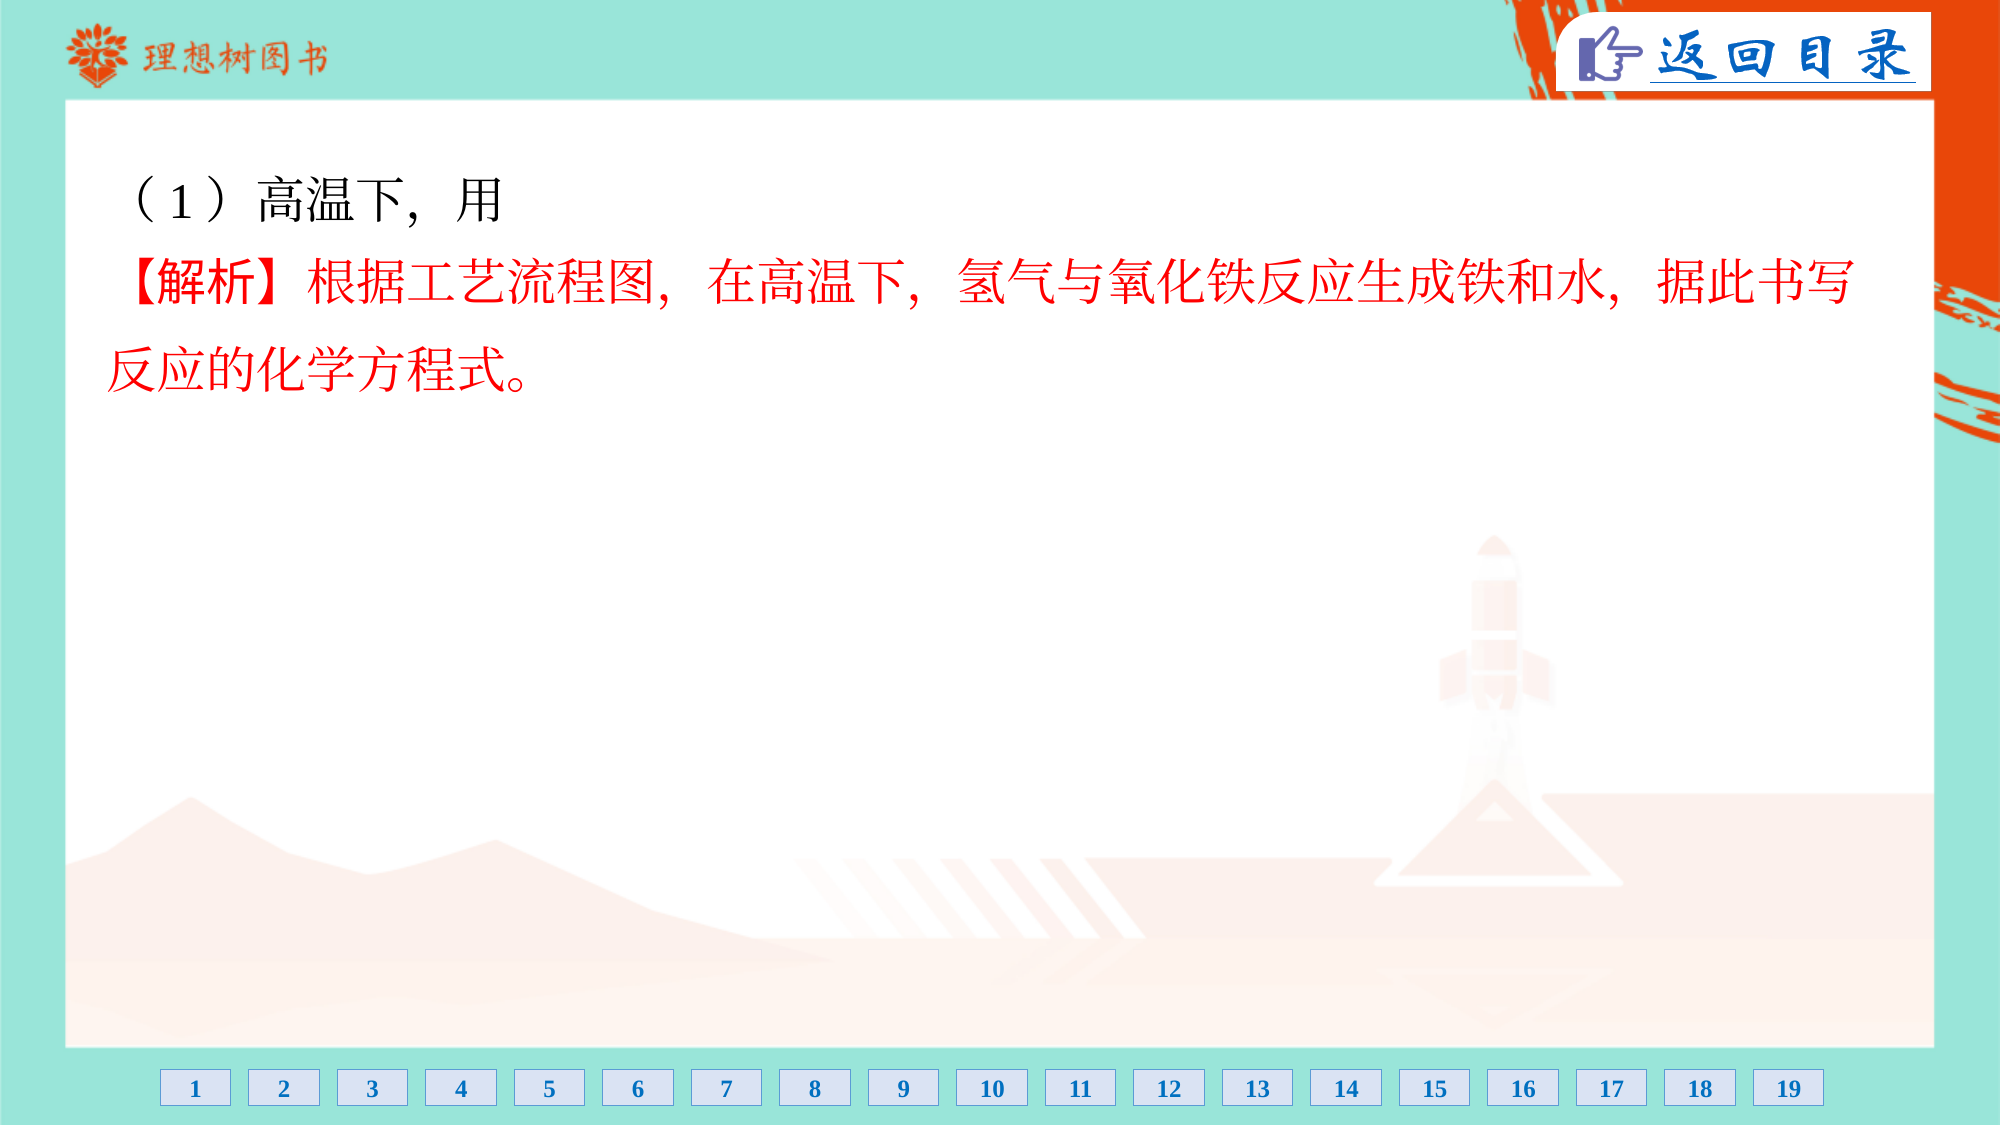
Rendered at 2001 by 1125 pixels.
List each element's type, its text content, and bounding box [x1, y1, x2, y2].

text_box 【解析】根据工艺流程图，在高温下，氢气与氧化铁反应生成铁和水，据此书写 反应的化学方程式。 [106, 218, 1895, 389]
picture [0, 0, 2000, 1125]
